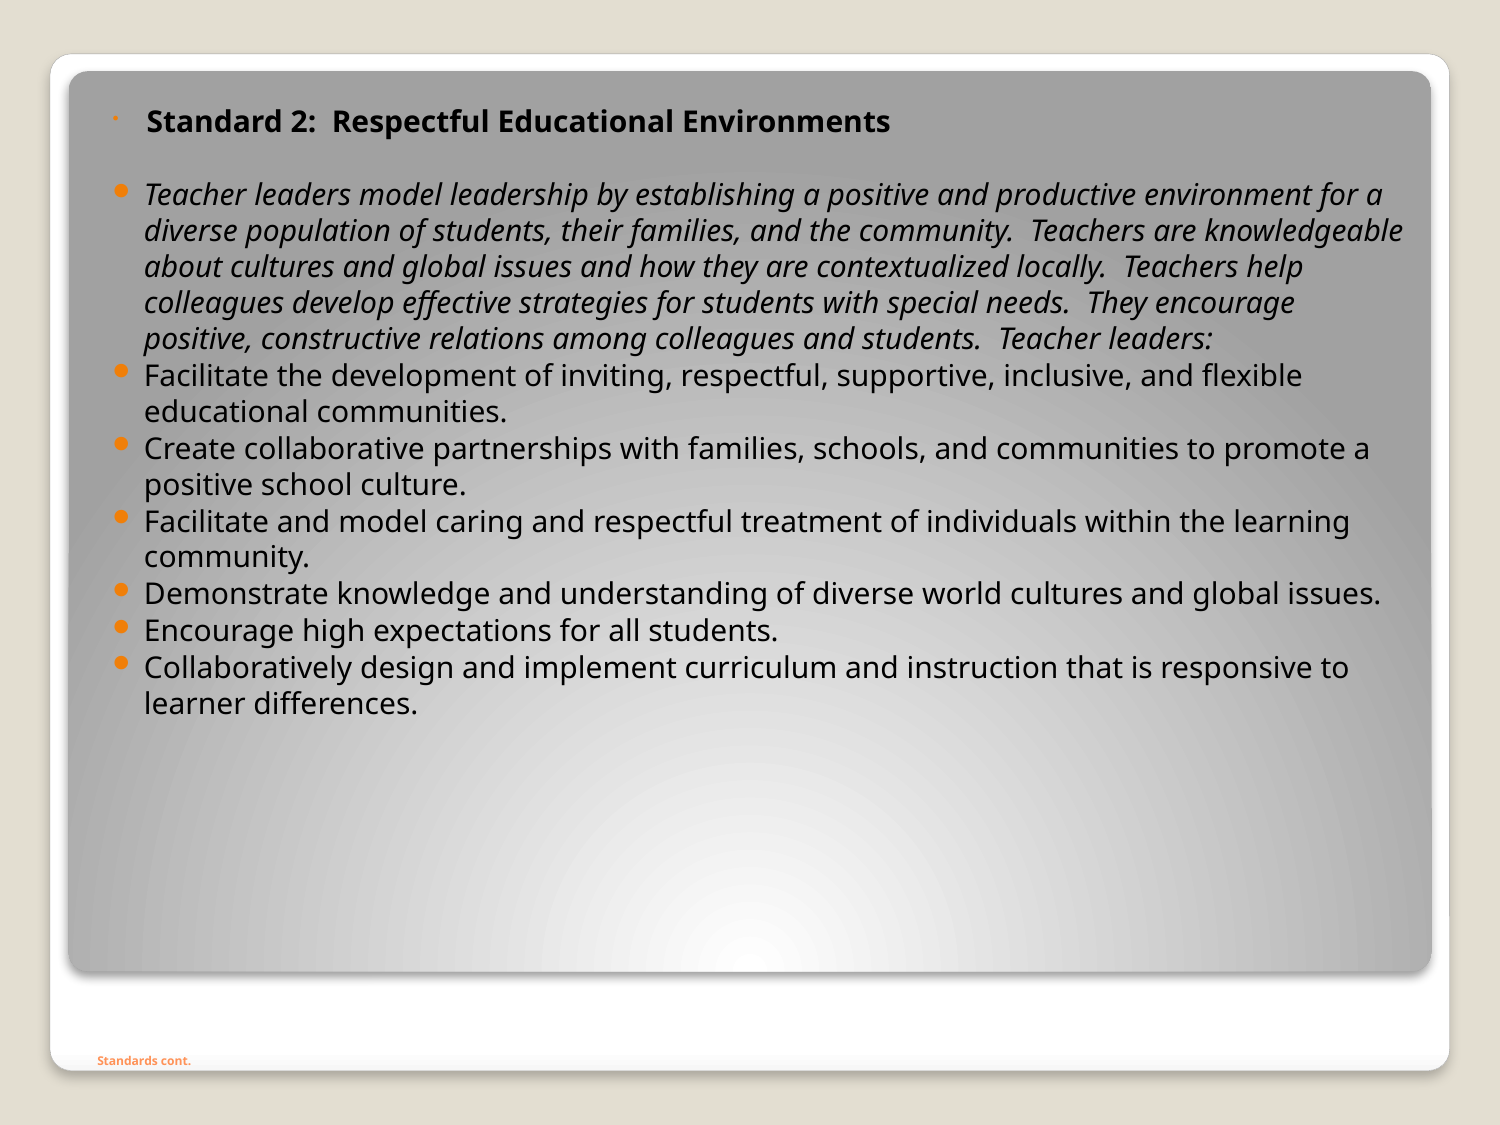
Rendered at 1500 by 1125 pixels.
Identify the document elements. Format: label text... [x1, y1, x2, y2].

title Standards cont. [82, 999, 1425, 1075]
list Standard 2: Respectful Educational Environments Teacher leaders model leadership by establishing a positive and productive environment for a diverse population of students, their families, and the community. Teachers are knowledgeable about cultures and global issues and how they are contextualized locally. Teachers help colleagues develop effective strategies for students with special needs. They encourage positive, constructive relations among colleagues and students. Teacher leaders: Facilitate the development of inviting, respectful, supportive, inclusive, and flexible educational communities. Create collaborative partnerships with families, schools, and communities to promote a positive school culture. Facilitate and model caring and respectful treatment of individuals within the learning community. Demonstrate knowledge and understanding of diverse world cultures and global issues. Encourage high expectations for all students. Collaboratively design and implement curriculum and instruction that is responsive to learner differences. [82, 86, 1426, 775]
